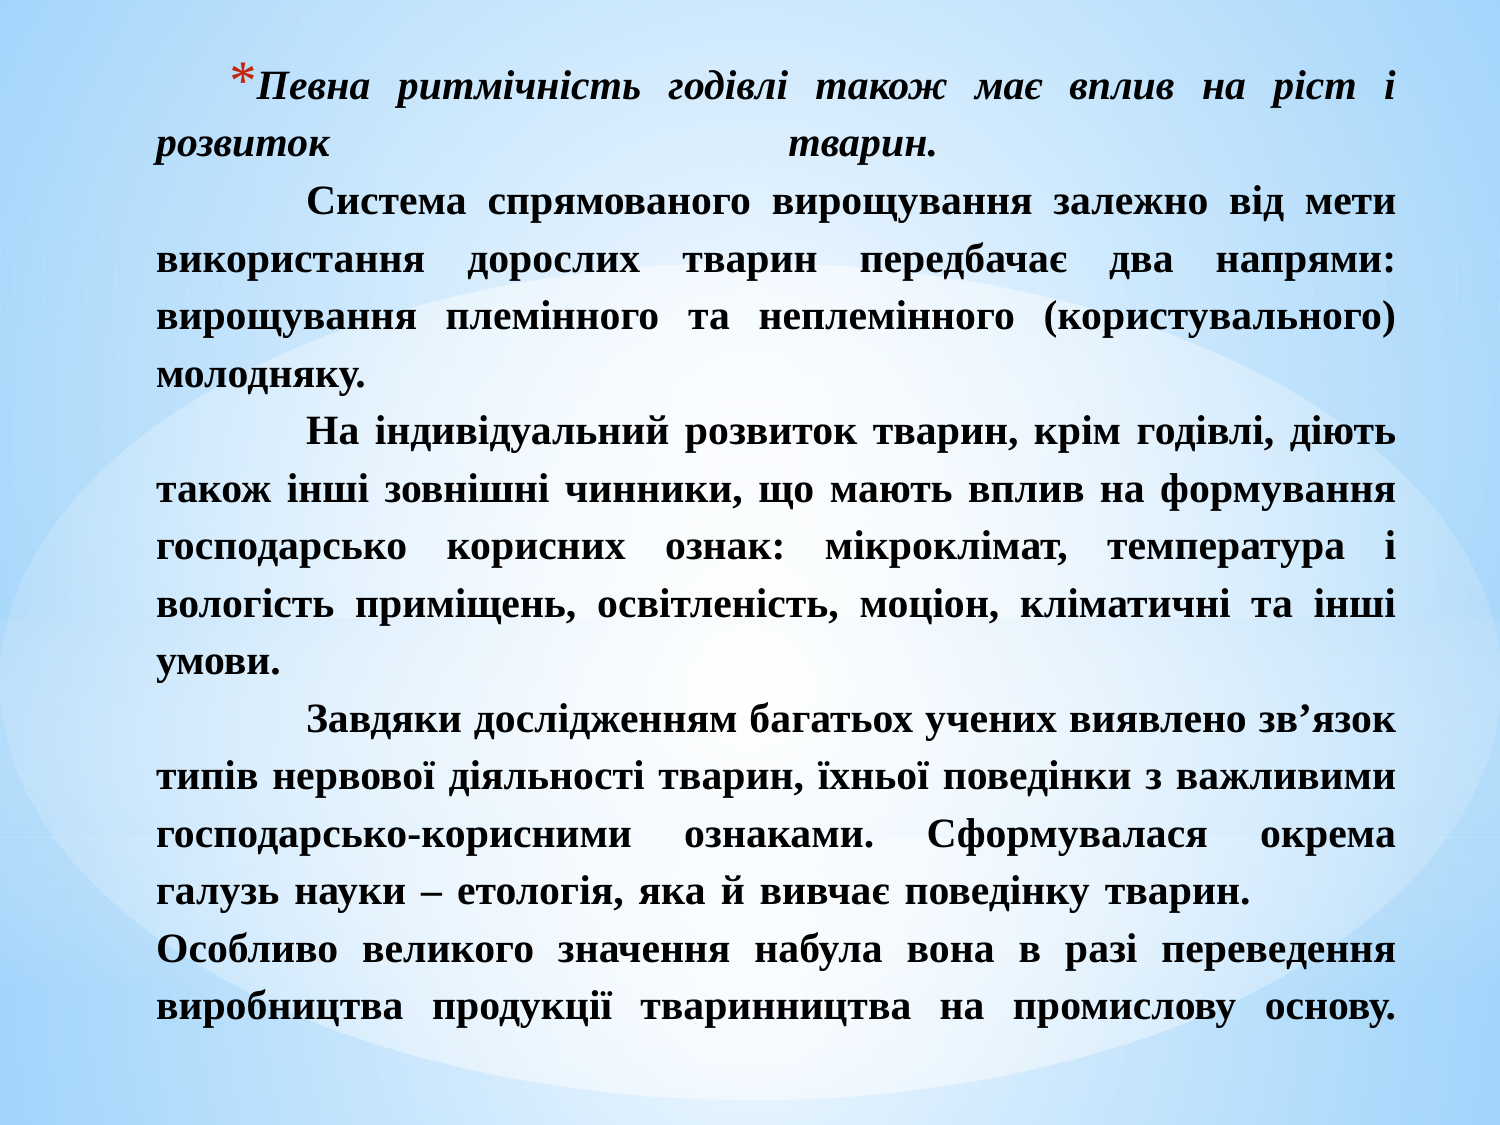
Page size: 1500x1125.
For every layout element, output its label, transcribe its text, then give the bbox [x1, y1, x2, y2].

title Певна ритмічність годівлі також має вплив на ріст і розвиток тварин. Система спрямованого вирощування залежно від мети використання дорослих тварин передбачає два напрями: вирощування племінного та неплемінного (користувального) молодняку. На індивідуальний розвиток тварин, крім годівлі, діють також інші зовнішні чинники, що мають вплив на формування господарсько корисних ознак: мікроклімат, температура і вологість приміщень, освітленість, моціон, кліматичні та інші умови. Завдяки дослідженням багатьох учених виявлено зв’язок типів нервової діяльності тварин, їхньої поведінки з важливими господарсько-корисними ознаками. Сформувалася окрема галузь науки – етологія, яка й вивчає поведінку тварин. Особливо великого значення набула вона в разі переведення виробництва продукції тваринництва на промислову основу. [88, 42, 1412, 1059]
